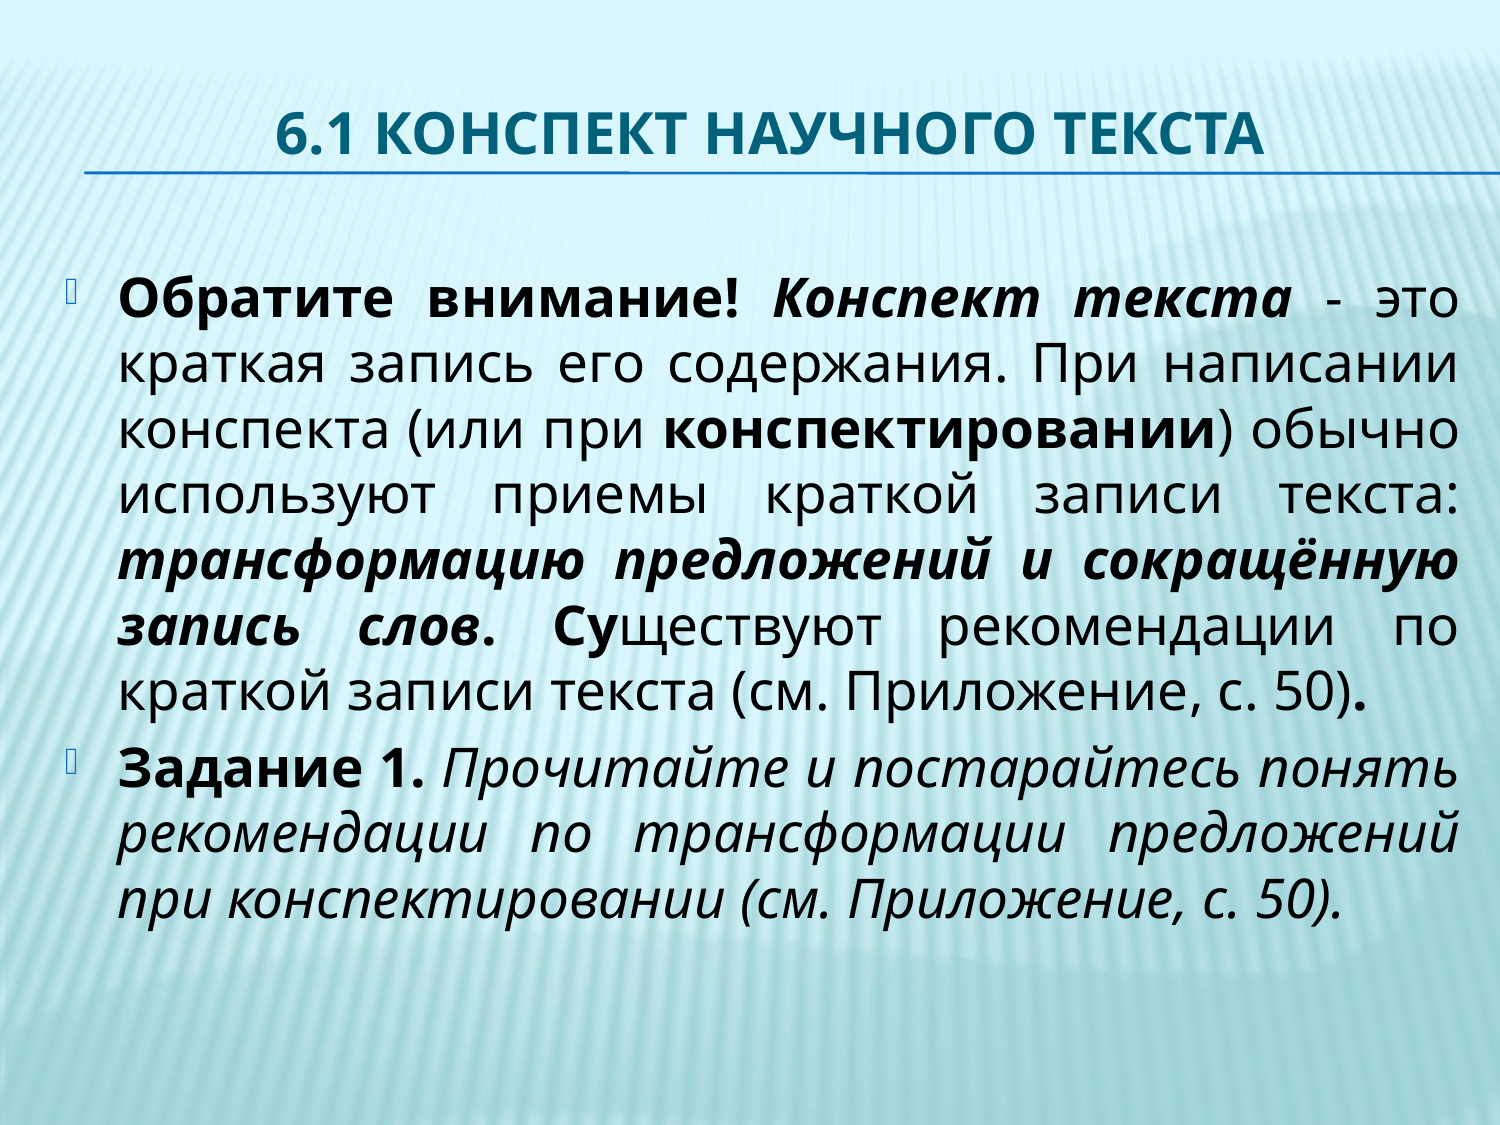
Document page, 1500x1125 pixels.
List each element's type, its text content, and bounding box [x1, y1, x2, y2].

title 6.1 Конспект научного текста [50, 75, 1475, 188]
list Обратите внимание! Конспект текста - это краткая запись его содержания. При написании конспекта (или при конспектировании) обычно используют приемы краткой записи текста: трансформацию предложений и сокращённую запись слов. Существуют рекомендации по краткой записи текста (см. Приложение, с. 50). Задание 1. Прочитайте и постарайтесь понять рекомендации по трансформации предложений при конспектировании (см. Приложение, с. 50). [50, 254, 1475, 998]
